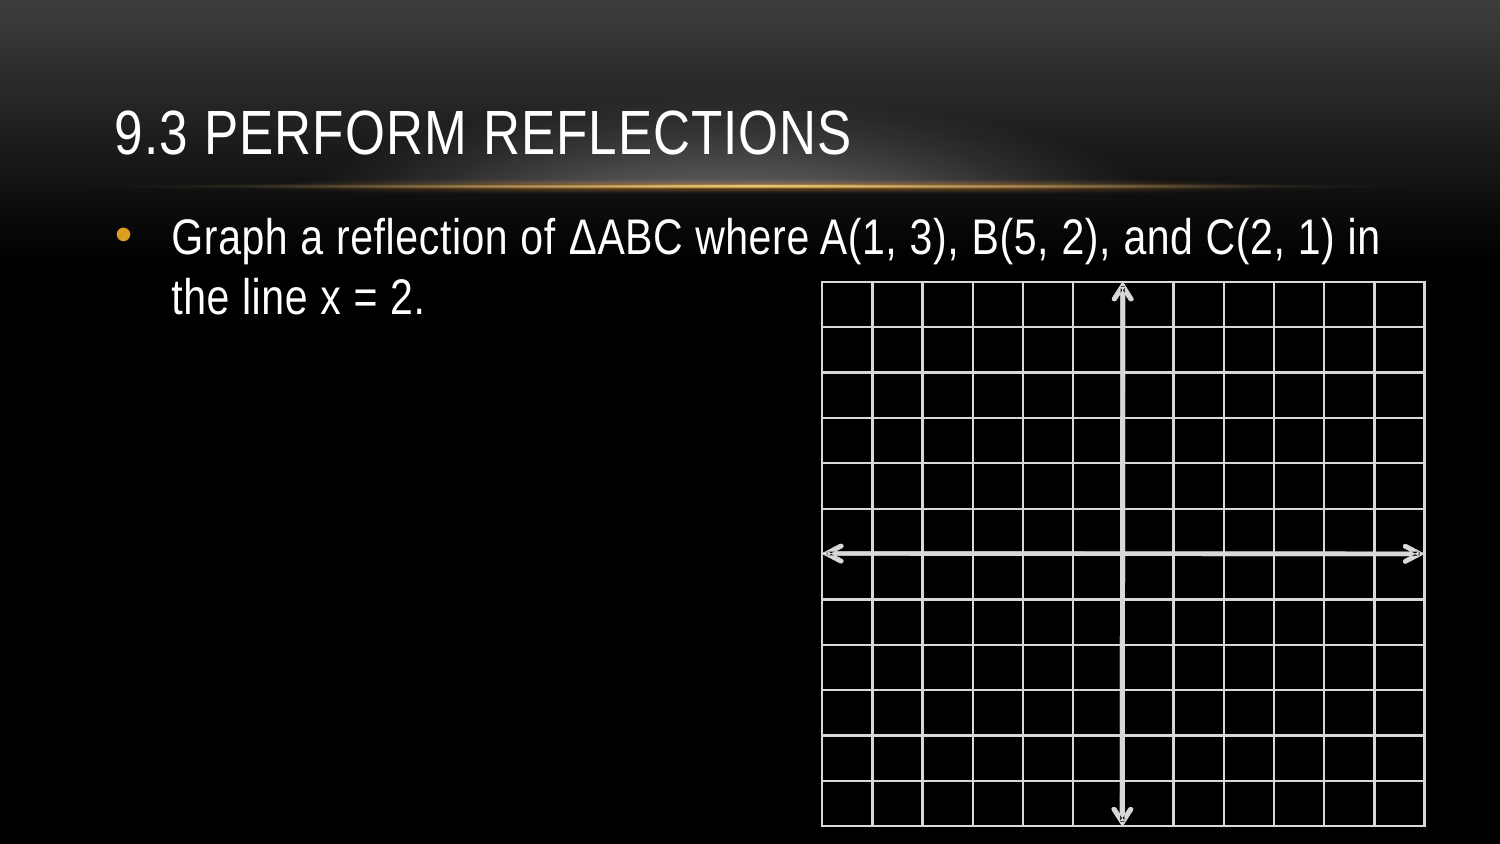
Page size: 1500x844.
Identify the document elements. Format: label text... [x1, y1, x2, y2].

title 9.3 Perform Reflections [99, 33, 1400, 175]
list Graph a reflection of ΔABC where A(1, 3), B(5, 2), and C(2, 1) in the line x = 2. [99, 196, 1400, 779]
picture [0, 0, 1497, 844]
